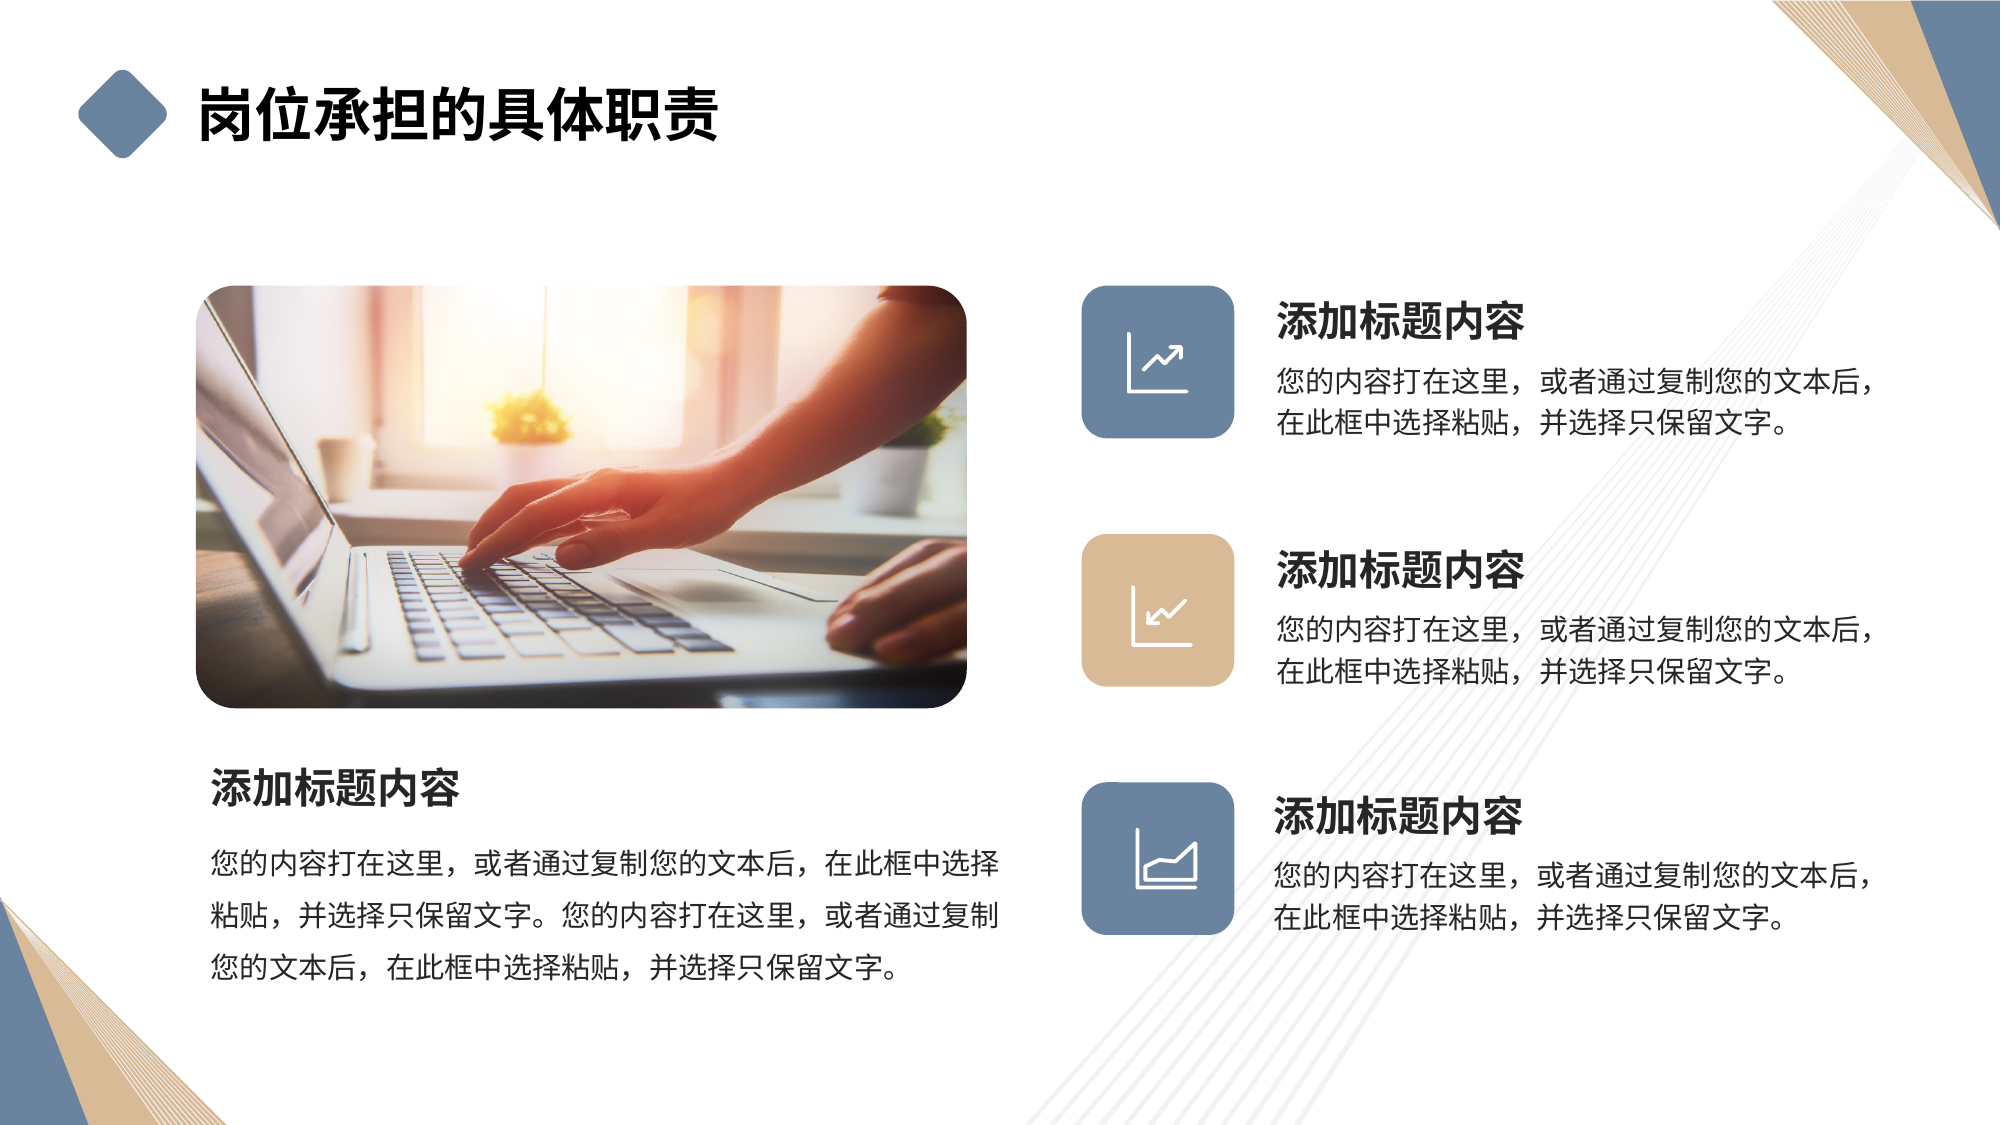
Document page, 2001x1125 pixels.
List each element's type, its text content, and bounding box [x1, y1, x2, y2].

text_box 添加标题内容 [1258, 772, 1646, 848]
text_box 添加标题内容 [195, 744, 706, 820]
text_box 您的内容打在这里，或者通过复制您的文本后，在此框中选择粘贴，并选择只保留文字。 [1261, 596, 1888, 696]
text_box [1080, 532, 1236, 688]
text_box 您的内容打在这里，或者通过复制您的文本后，在此框中选择粘贴，并选择只保留文字。 [1261, 348, 1888, 448]
text_box [77, 68, 168, 160]
text_box 您的内容打在这里，或者通过复制您的文本后，在此框中选择粘贴，并选择只保留文字。您的内容打在这里，或者通过复制您的文本后，在此框中选择粘贴，并选择只保留文字。 [195, 820, 1025, 993]
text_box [1126, 331, 1189, 394]
text_box [1080, 781, 1236, 936]
text_box [1080, 284, 1236, 440]
text_box 添加标题内容 [1261, 277, 1649, 353]
text_box 岗位承担的具体职责 [181, 70, 736, 156]
text_box 您的内容打在这里，或者通过复制您的文本后，在此框中选择粘贴，并选择只保留文字。 [1258, 843, 1885, 942]
text_box [194, 284, 968, 710]
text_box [1131, 585, 1193, 647]
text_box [1135, 827, 1198, 890]
text_box 添加标题内容 [1261, 526, 1649, 602]
